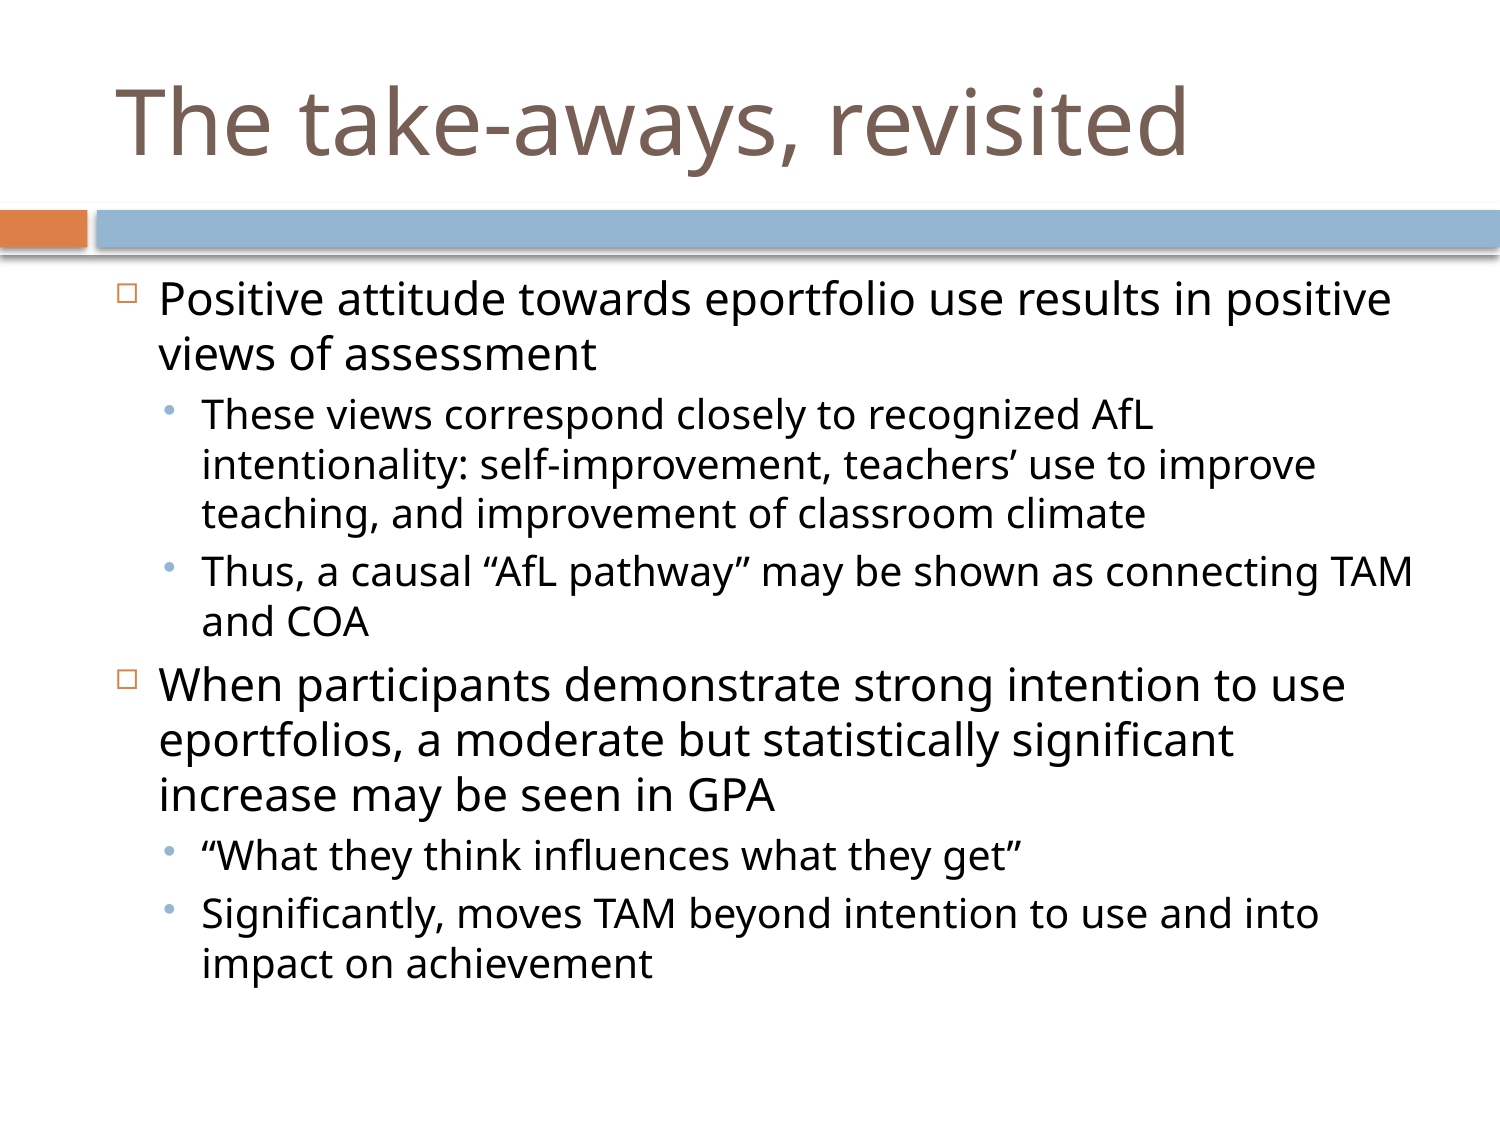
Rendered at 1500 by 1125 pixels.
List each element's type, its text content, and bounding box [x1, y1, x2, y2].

title The take-aways, revisited [100, 37, 1438, 200]
list Positive attitude towards eportfolio use results in positive views of assessment These views correspond closely to recognized AfL intentionality: self-improvement, teachers’ use to improve teaching, and improvement of classroom climate Thus, a causal “AfL pathway” may be shown as connecting TAM and COA When participants demonstrate strong intention to use eportfolios, a moderate but statistically significant increase may be seen in GPA “What they think influences what they get” Significantly, moves TAM beyond intention to use and into impact on achievement [100, 262, 1438, 1000]
